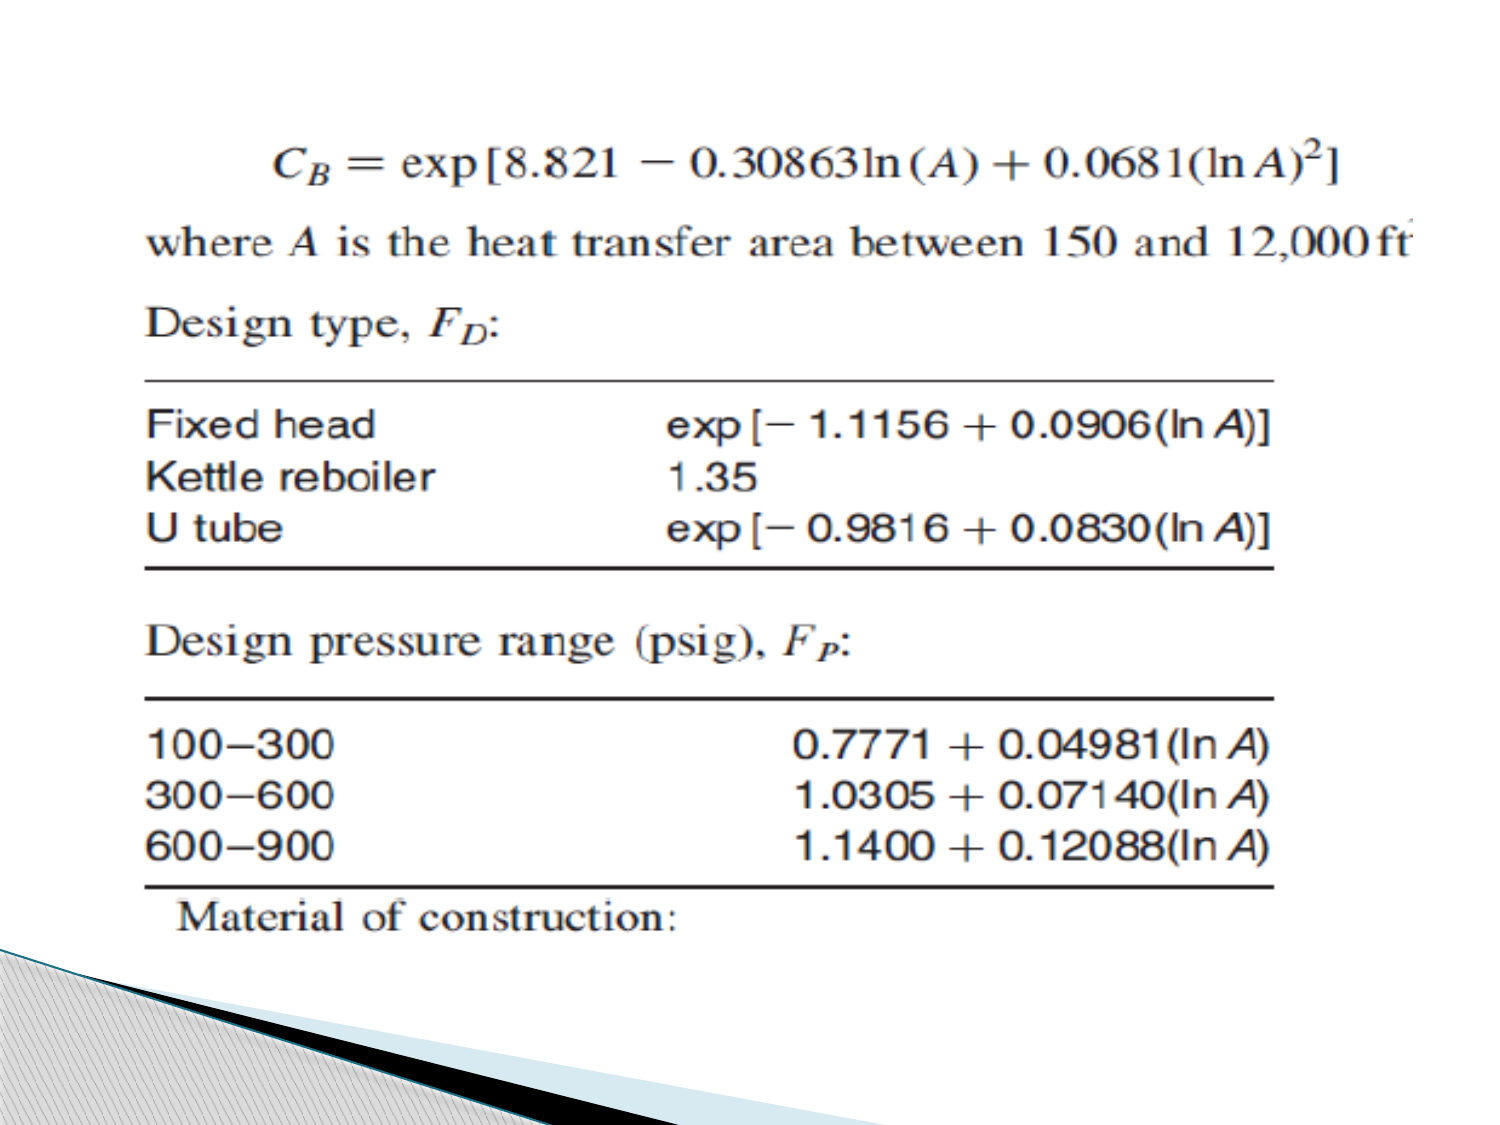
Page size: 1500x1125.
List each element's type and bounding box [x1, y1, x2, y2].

list [74, 99, 1413, 959]
